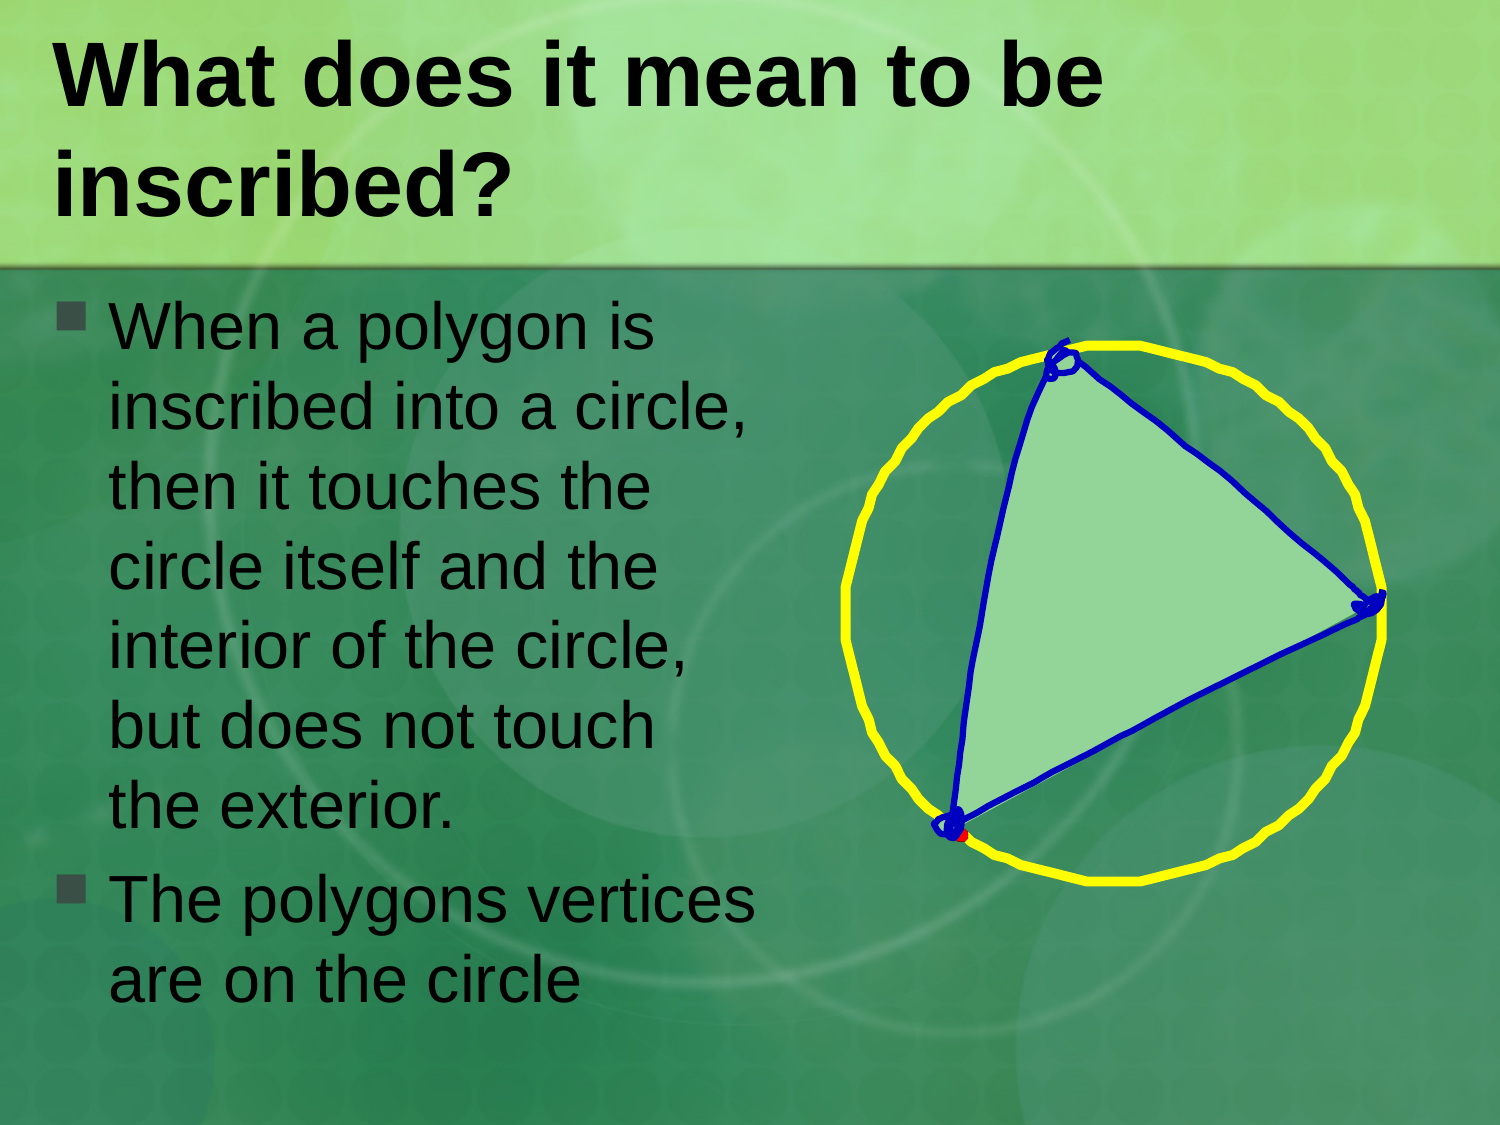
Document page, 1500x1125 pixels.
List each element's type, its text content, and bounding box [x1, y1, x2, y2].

title What does it mean to be inscribed? [37, 24, 1463, 226]
list When a polygon is inscribed into a circle, then it touches the circle itself and the interior of the circle, but does not touch the exterior. The polygons vertices are on the circle [37, 274, 776, 1101]
picture [0, 0, 1500, 1125]
